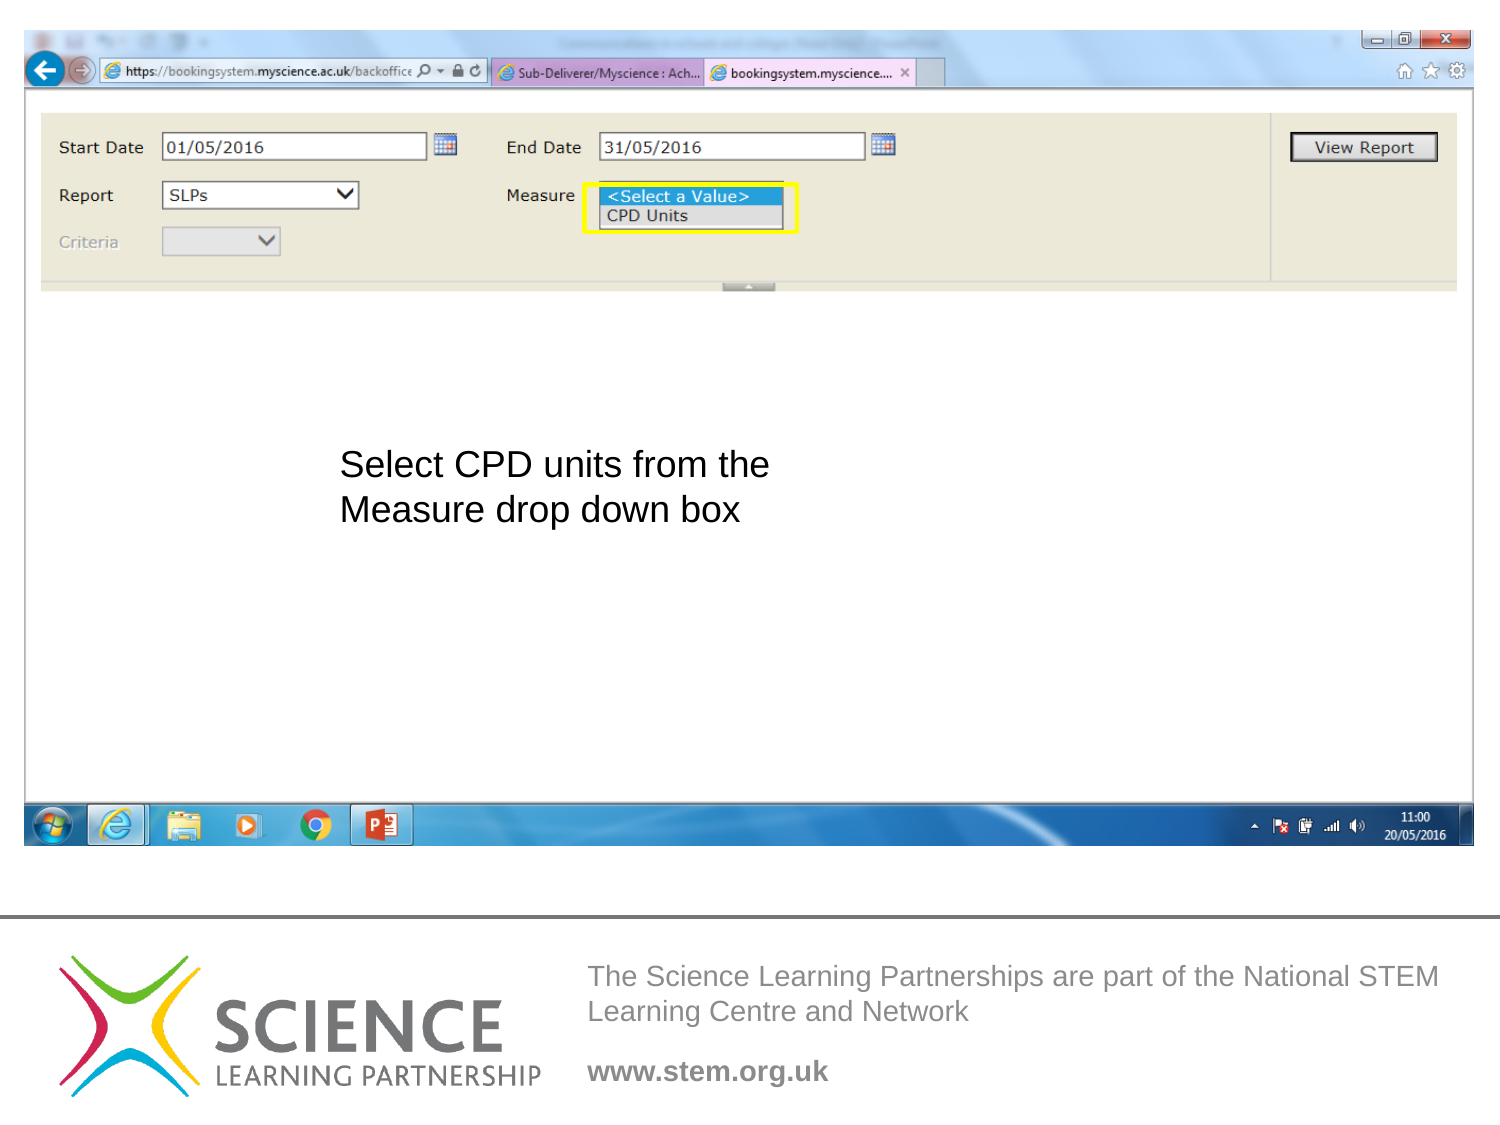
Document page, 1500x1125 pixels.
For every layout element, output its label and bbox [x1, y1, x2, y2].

picture [41, 938, 557, 1114]
picture [24, 30, 1474, 846]
